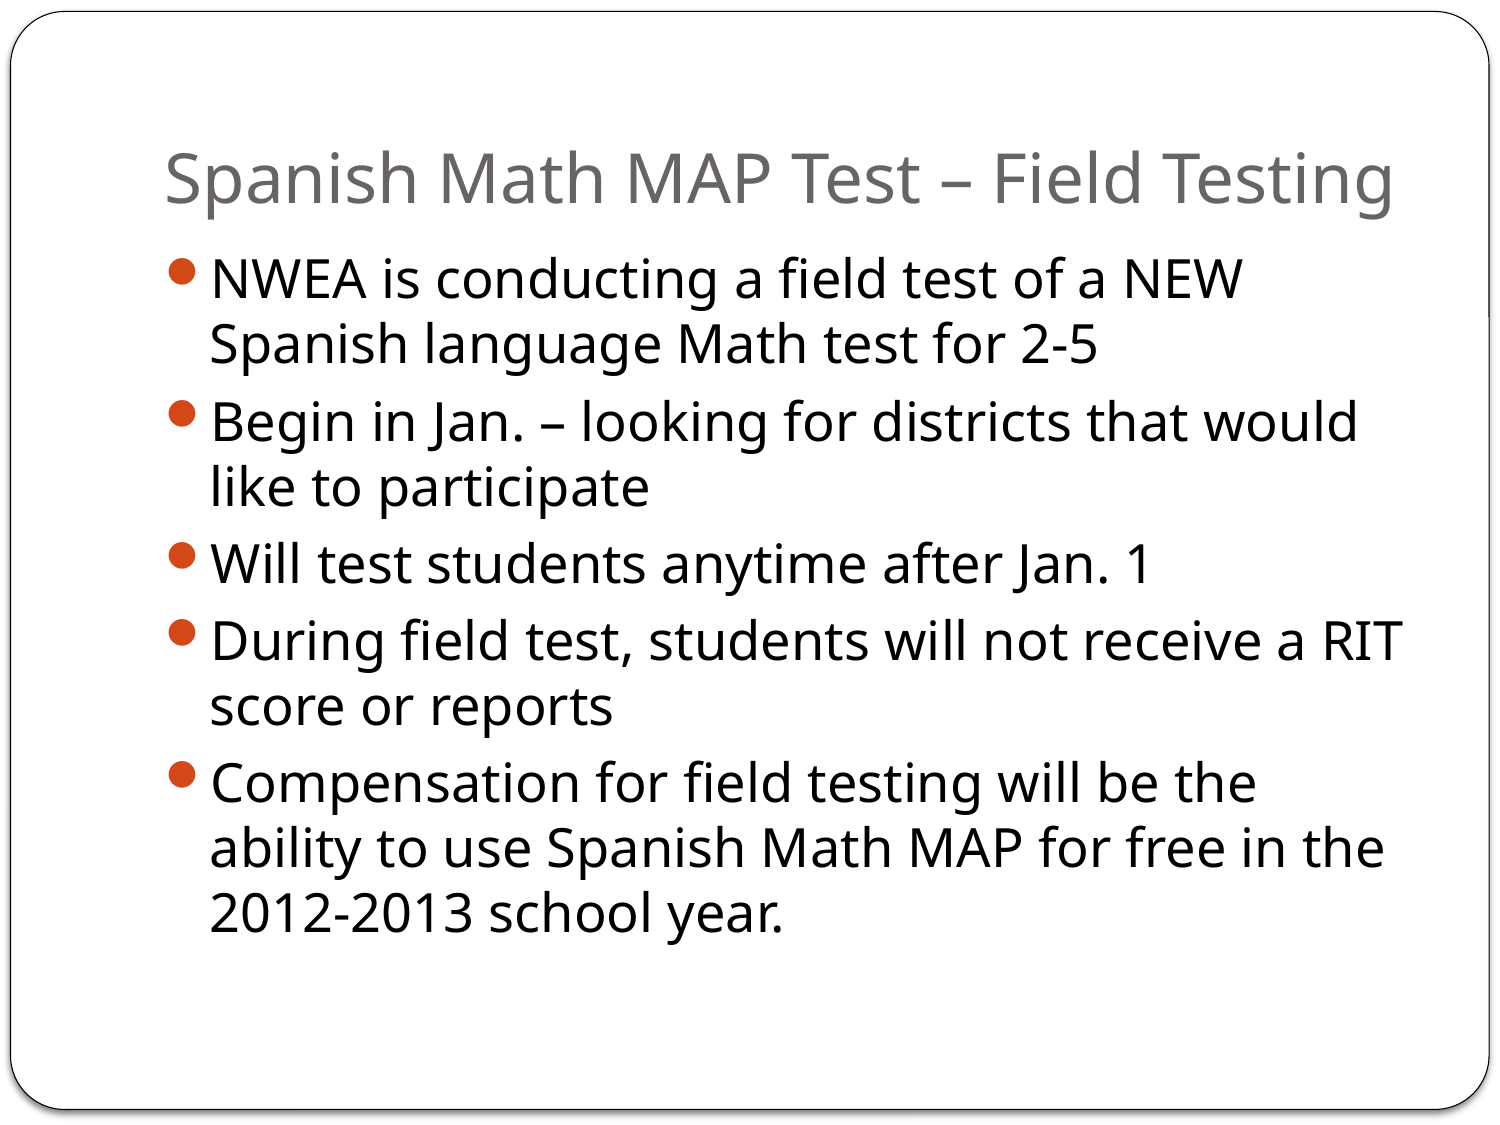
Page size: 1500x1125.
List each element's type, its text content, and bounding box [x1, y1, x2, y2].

title Spanish Math MAP Test – Field Testing [150, 45, 1425, 233]
list NWEA is conducting a field test of a NEW Spanish language Math test for 2-5 Begin in Jan. – looking for districts that would like to participate Will test students anytime after Jan. 1 During field test, students will not receive a RIT score or reports Compensation for field testing will be the ability to use Spanish Math MAP for free in the 2012-2013 school year. [150, 237, 1425, 988]
